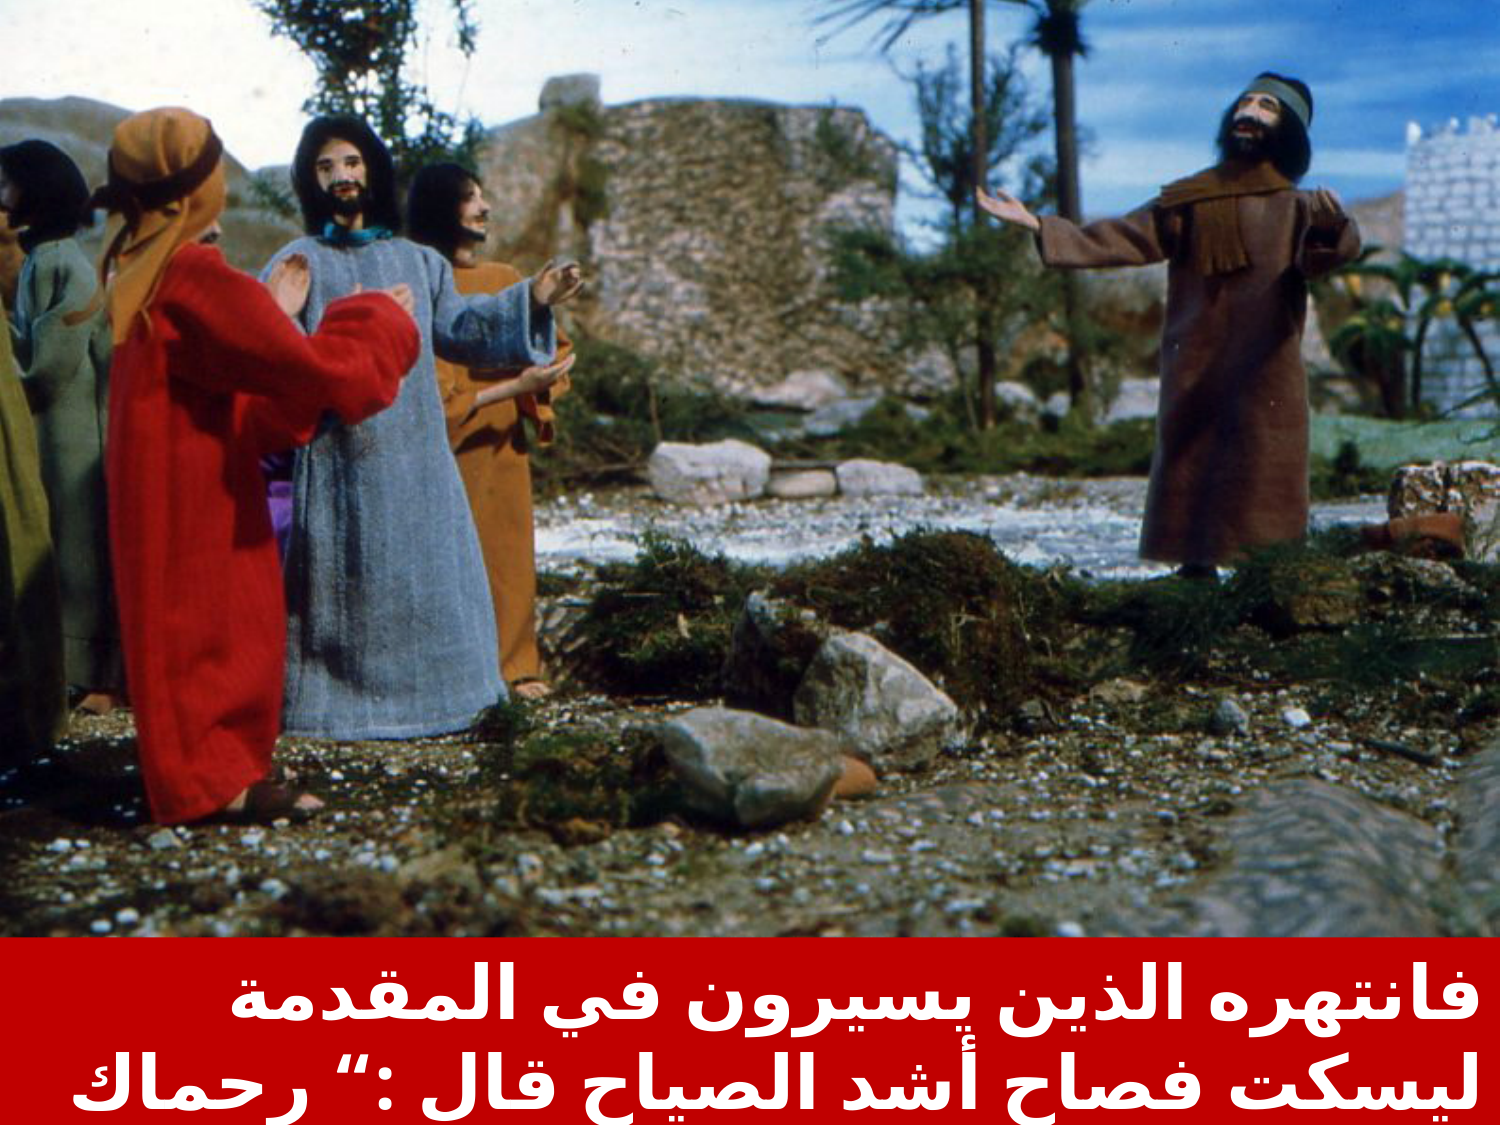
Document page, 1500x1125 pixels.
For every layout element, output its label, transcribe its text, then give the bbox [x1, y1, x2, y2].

picture [0, 0, 1500, 938]
text_box فانتهره الذين يسيرون في المقدمة ليسكت فصاح أشد الصياح قال :“ رحماك يا ابن داود [0, 946, 1500, 1125]
